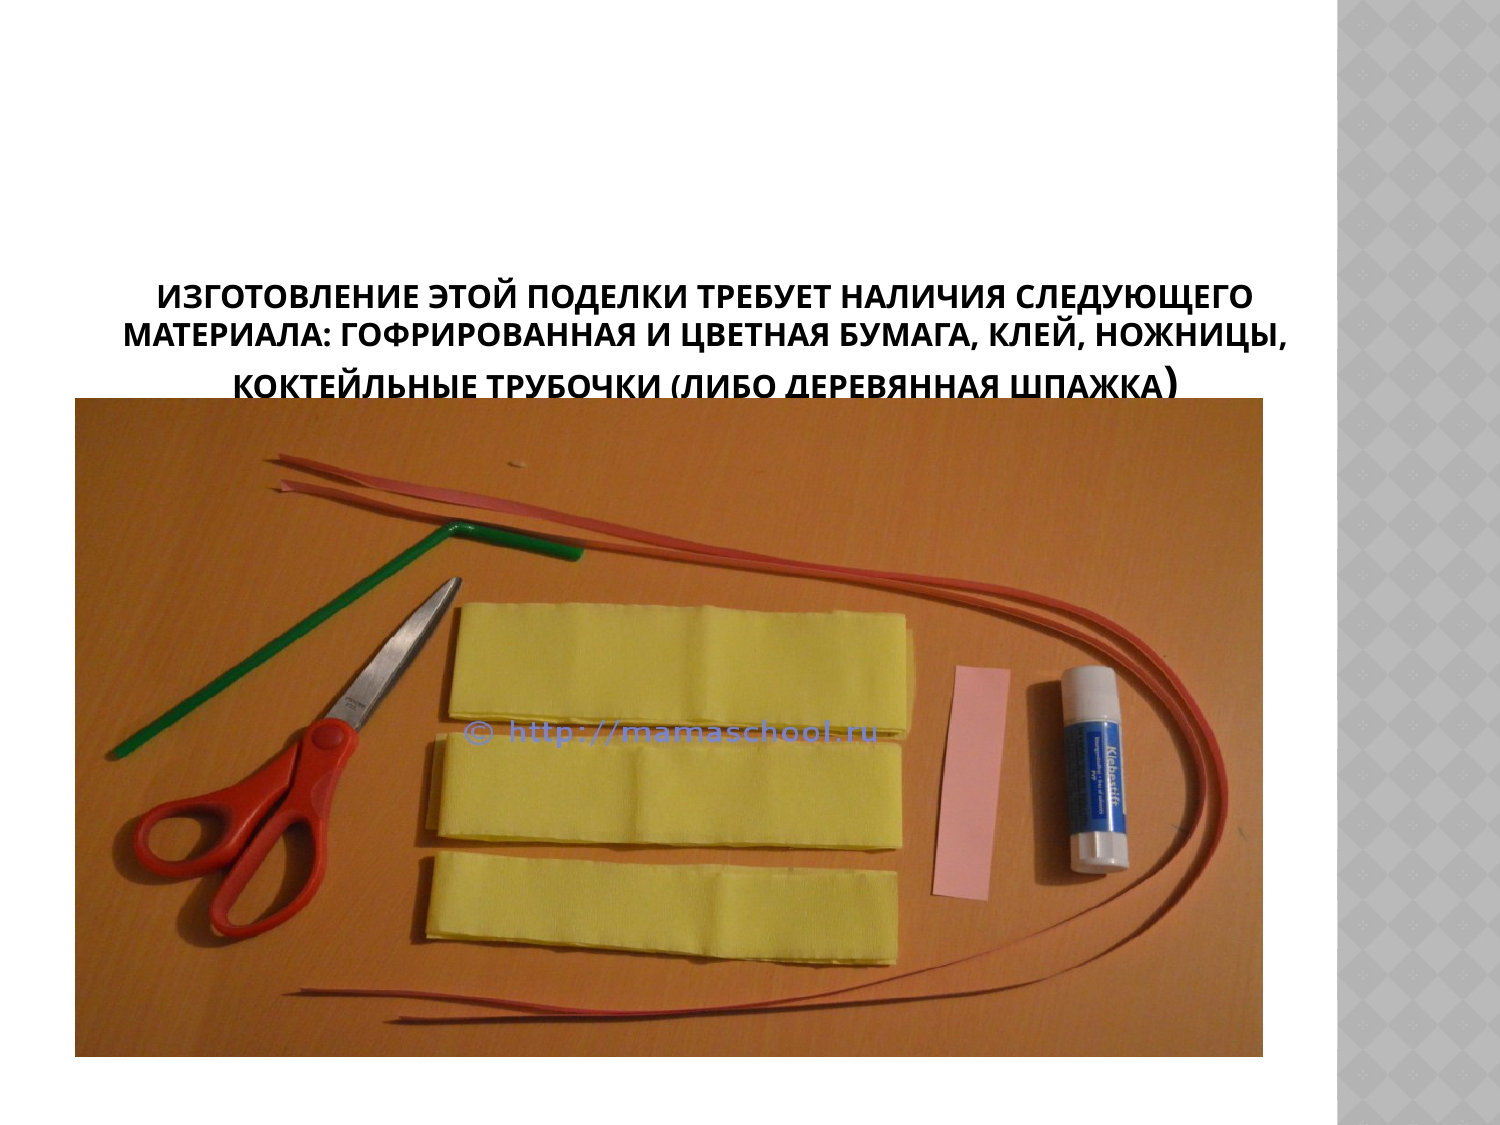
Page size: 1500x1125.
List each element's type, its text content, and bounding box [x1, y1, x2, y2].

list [74, 397, 1263, 1057]
title Изготовление этой поделки требует наличия следующего материала: гофрированная и цветная бумага, клей, ножницы, коктейльные трубочки (либо деревянная шпажка) [75, 269, 1336, 516]
